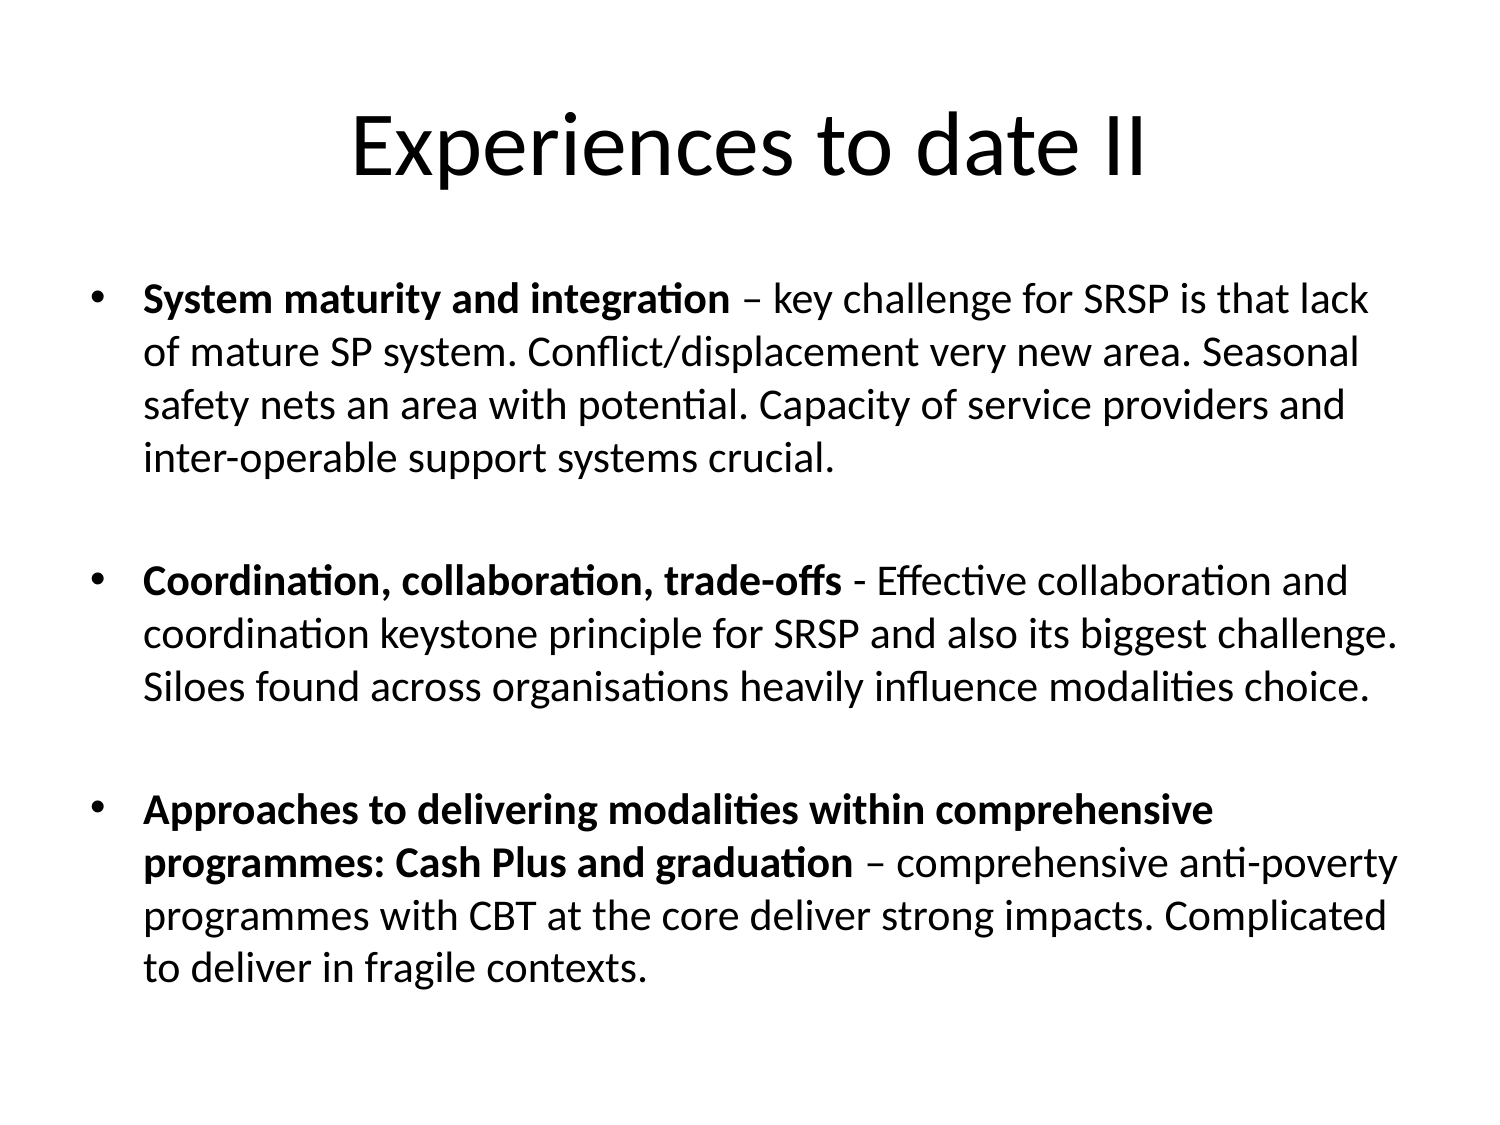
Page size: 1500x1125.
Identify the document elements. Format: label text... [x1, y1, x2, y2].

list System maturity and integration – key challenge for SRSP is that lack of mature SP system. Conflict/displacement very new area. Seasonal safety nets an area with potential. Capacity of service providers and inter-operable support systems crucial. Coordination, collaboration, trade-offs - Effective collaboration and coordination keystone principle for SRSP and also its biggest challenge. Siloes found across organisations heavily influence modalities choice. Approaches to delivering modalities within comprehensive programmes: Cash Plus and graduation – comprehensive anti-poverty programmes with CBT at the core deliver strong impacts. Complicated to deliver in fragile contexts. [75, 262, 1425, 1005]
title Experiences to date II [75, 45, 1425, 233]
